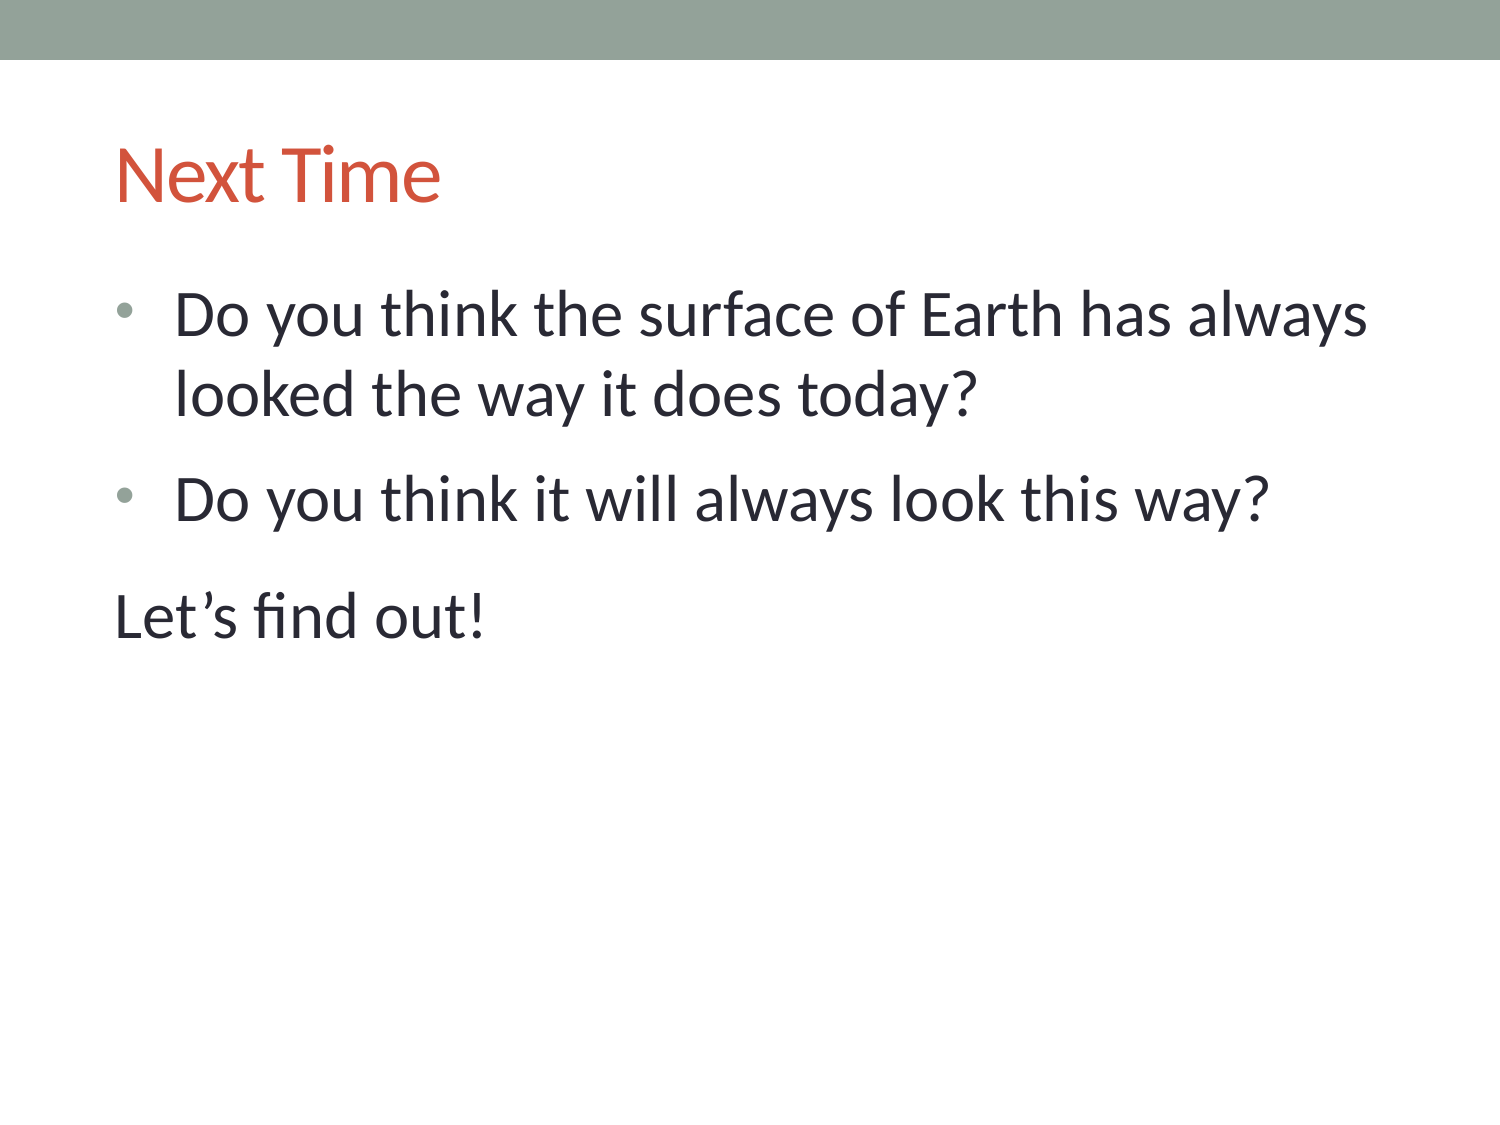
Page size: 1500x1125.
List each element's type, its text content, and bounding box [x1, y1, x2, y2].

title Next Time [99, 87, 1425, 250]
list Do you think the surface of Earth has always looked the way it does today? Do you think it will always look this way? Let’s find out! [99, 262, 1425, 1063]
